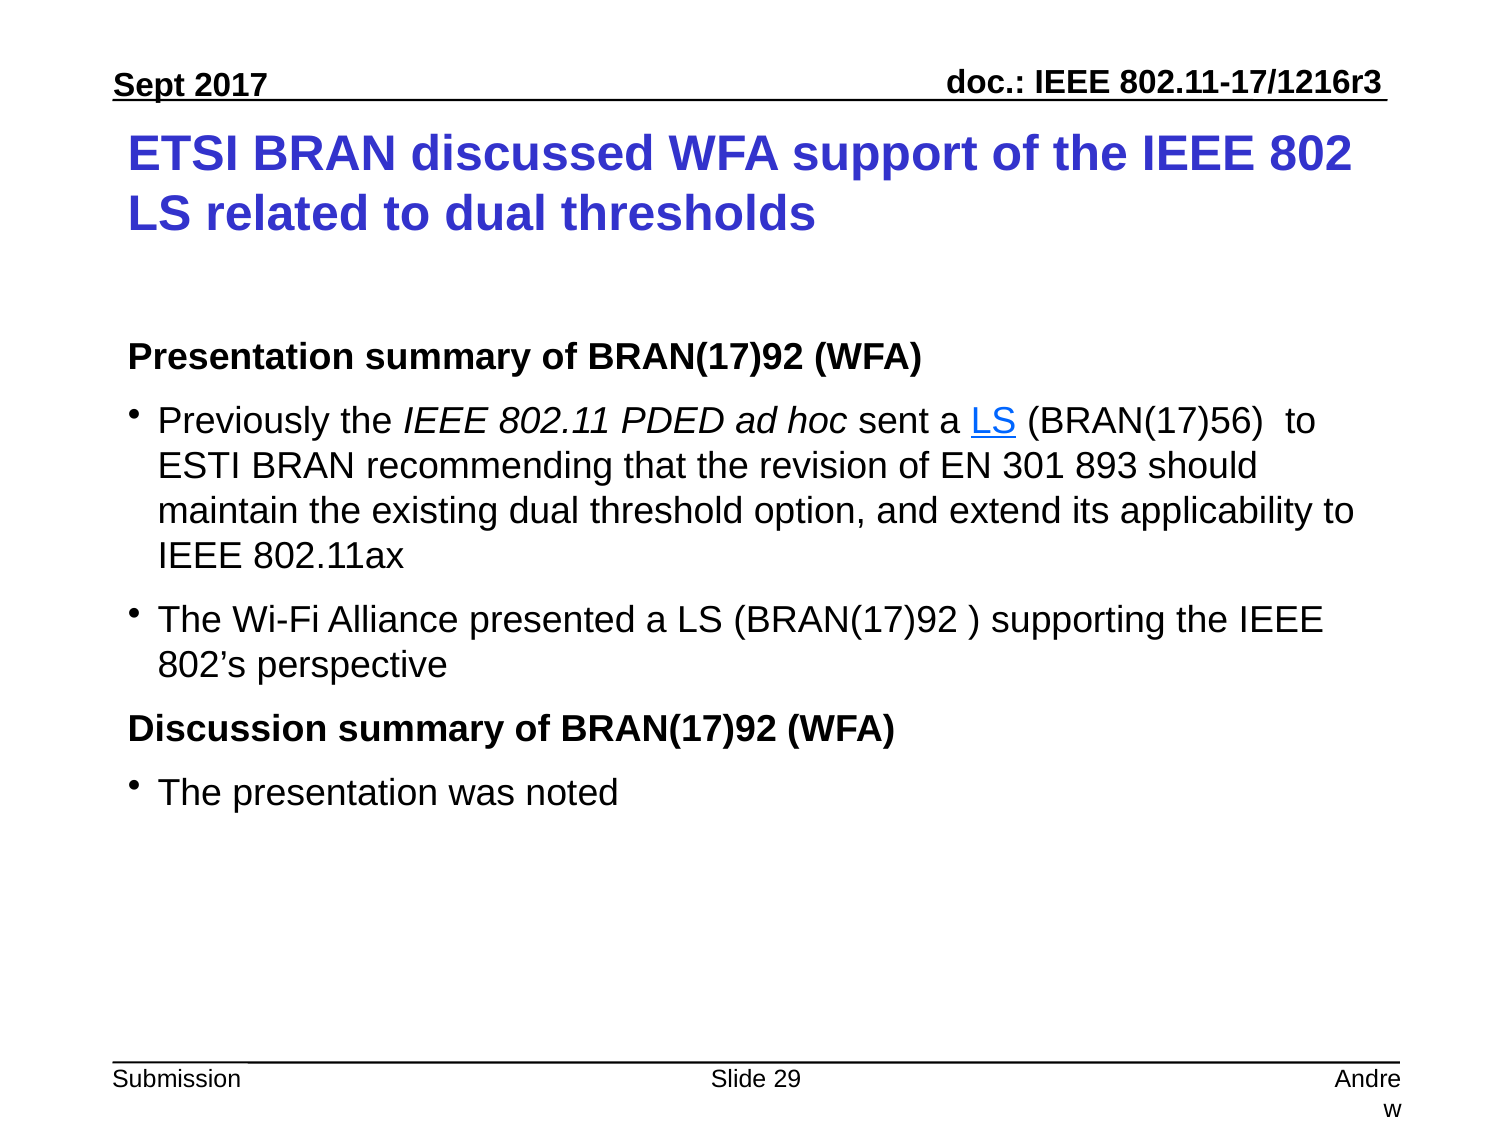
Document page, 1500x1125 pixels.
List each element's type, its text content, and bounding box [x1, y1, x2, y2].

list Presentation summary of BRAN(17)92 (WFA) Previously the IEEE 802.11 PDED ad hoc sent a LS (BRAN(17)56) to ESTI BRAN recommending that the revision of EN 301 893 should maintain the existing dual threshold option, and extend its applicability to IEEE 802.11ax The Wi-Fi Alliance presented a LS (BRAN(17)92 ) supporting the IEEE 802’s perspective Discussion summary of BRAN(17)92 (WFA) The presentation was noted [112, 324, 1388, 1000]
title ETSI BRAN discussed WFA support of the IEEE 802 LS related to dual thresholds [112, 112, 1388, 288]
footer Andrew Myles, Cisco [1320, 1061, 1402, 1093]
slide_number Slide 29 [709, 1061, 803, 1093]
